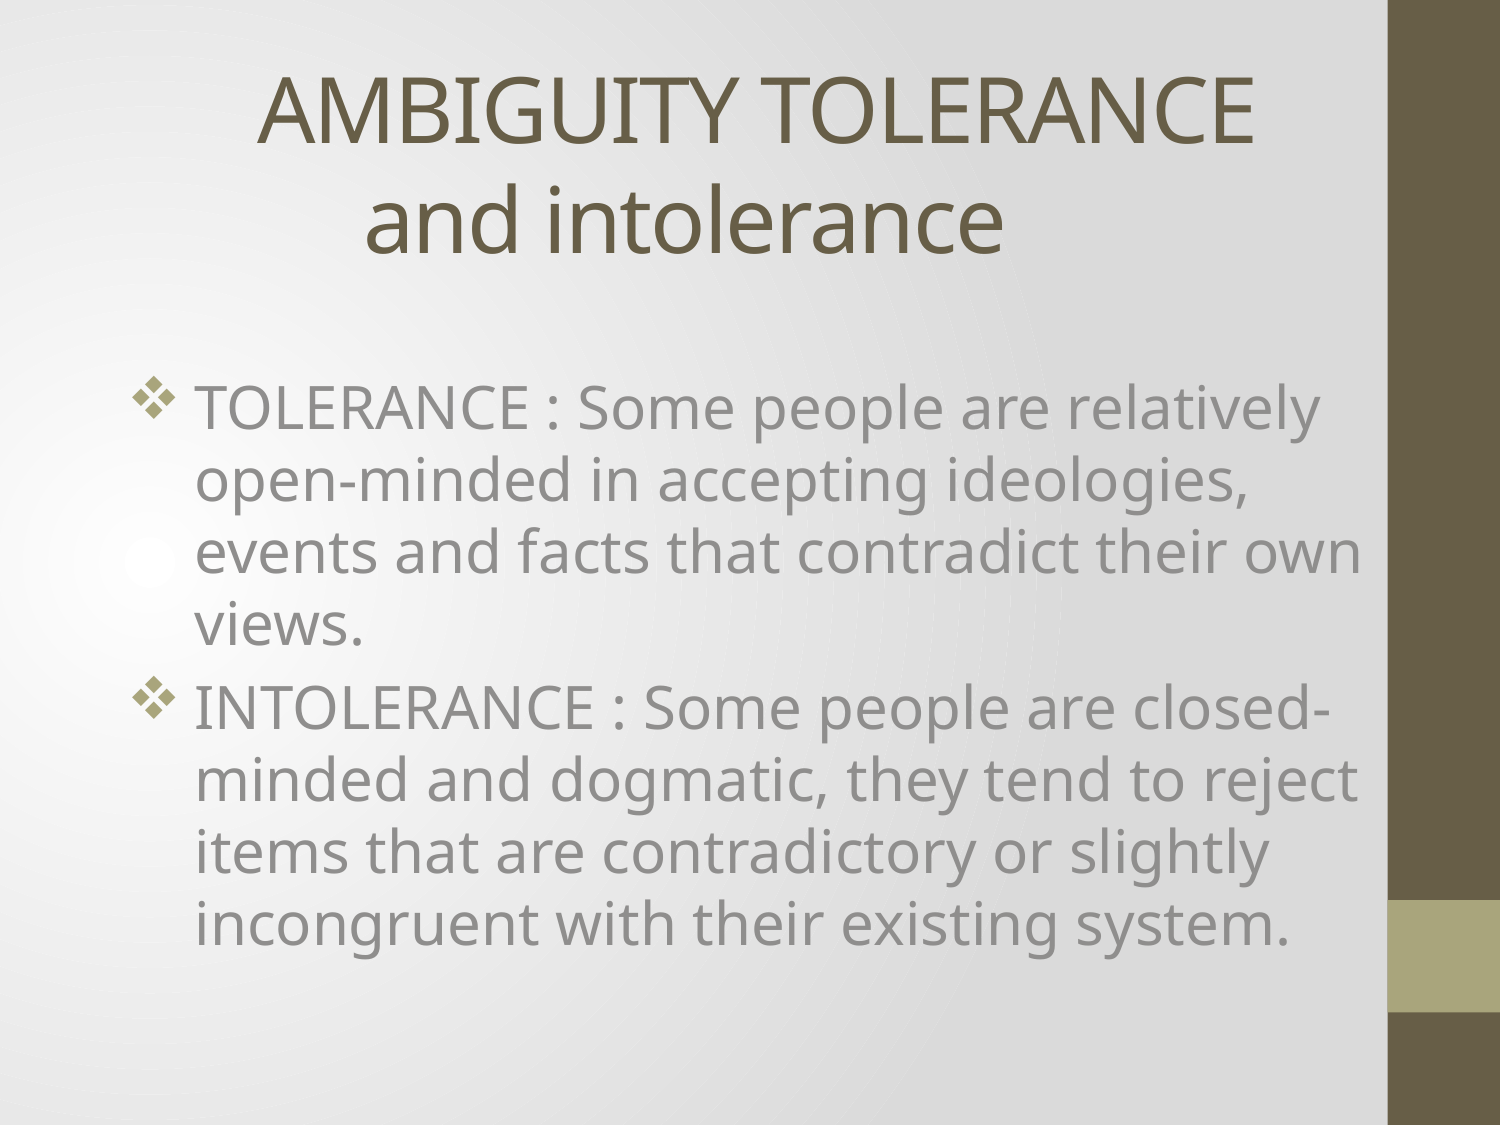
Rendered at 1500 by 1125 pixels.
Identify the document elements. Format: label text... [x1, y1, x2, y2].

subtitle TOLERANCE : Some people are relatively open-minded in accepting ideologies, events and facts that contradict their own views. INTOLERANCE : Some people are closed-minded and dogmatic, they tend to reject items that are contradictory or slightly incongruent with their existing system. [112, 361, 1400, 976]
title AMBIGUITY TOLERANCE and intolerance [218, 54, 1365, 279]
